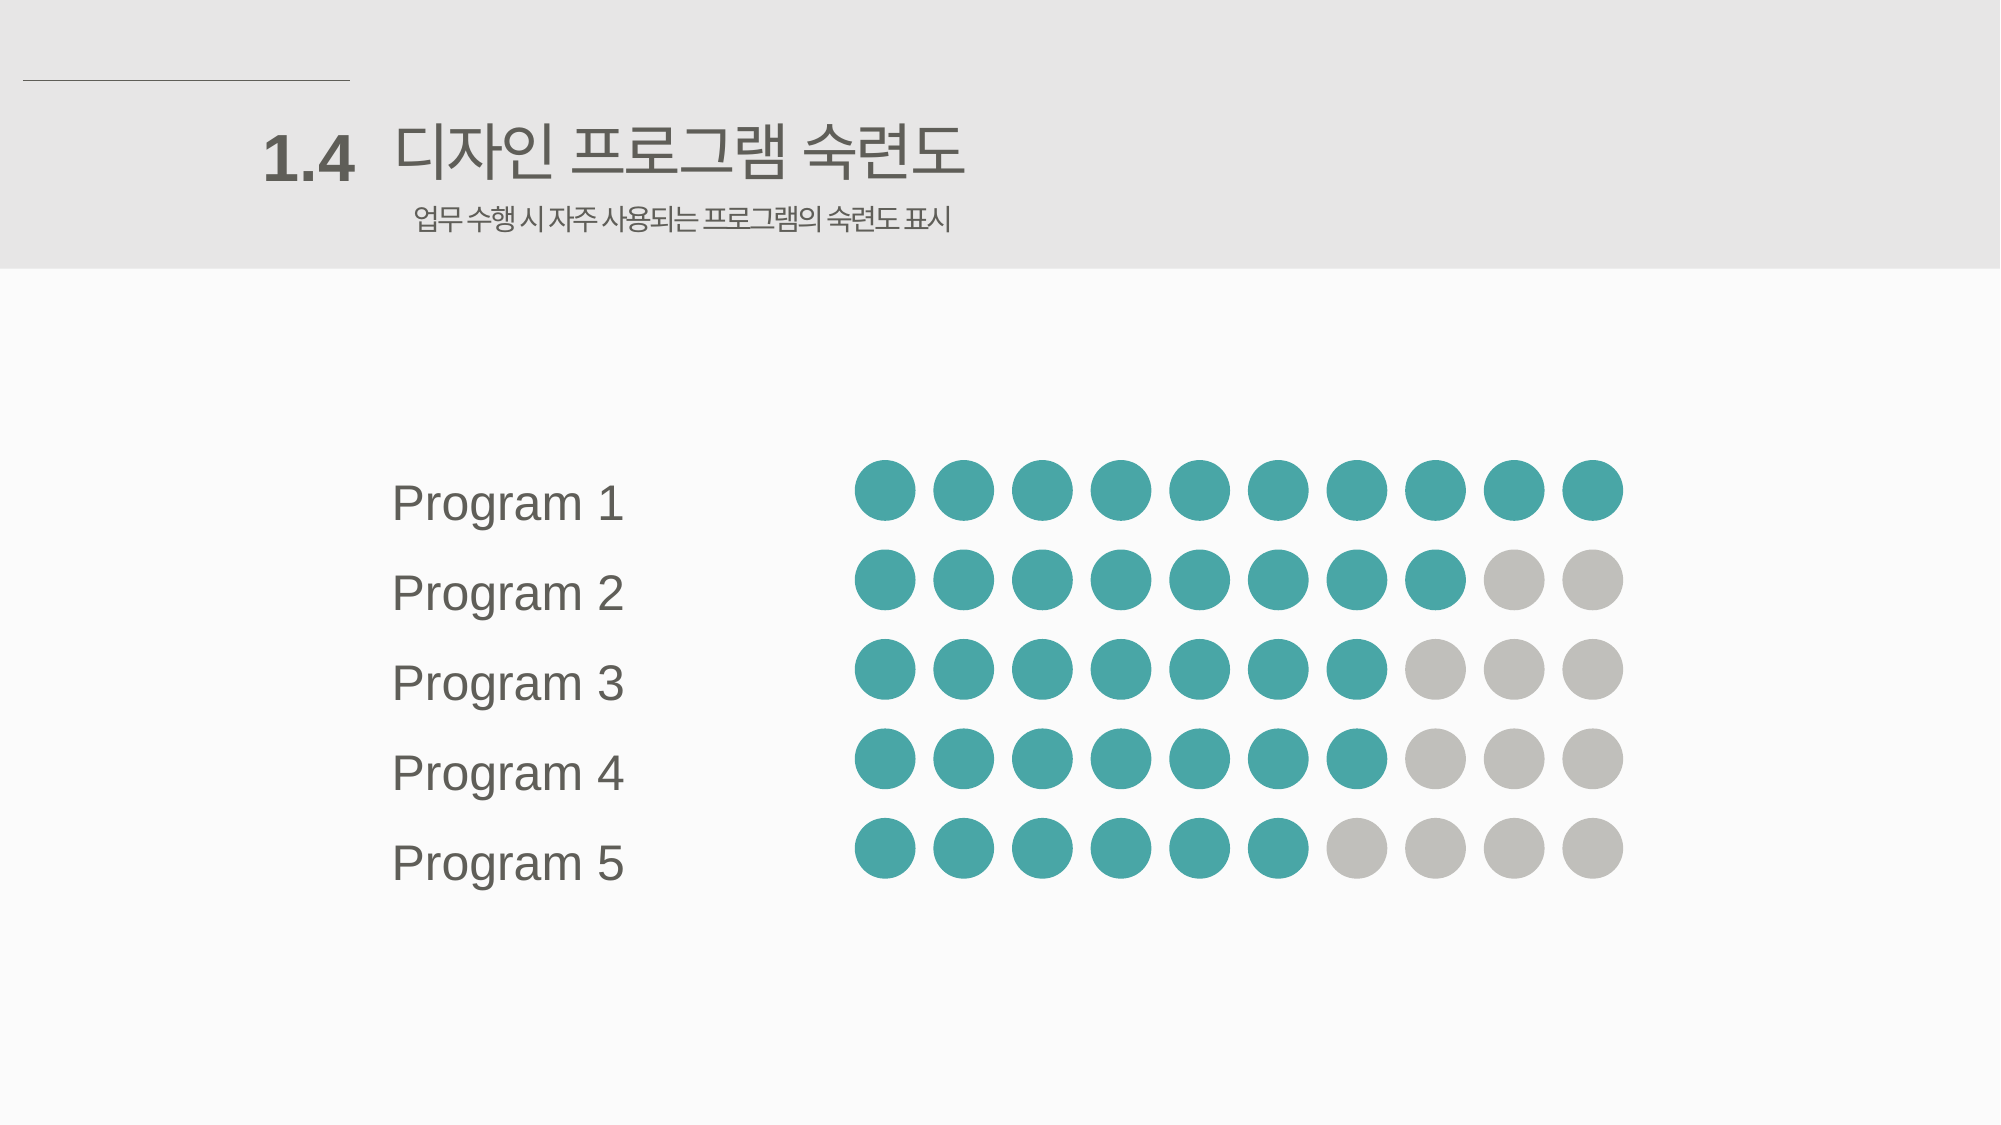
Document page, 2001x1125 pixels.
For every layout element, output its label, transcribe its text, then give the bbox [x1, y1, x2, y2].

text_box [1404, 637, 1467, 701]
text_box [1246, 548, 1310, 612]
text_box [932, 548, 996, 612]
text_box [932, 727, 996, 791]
text_box [932, 637, 996, 701]
text_box [853, 548, 917, 612]
text_box [1010, 548, 1074, 612]
text_box [0, 0, 2000, 270]
text_box 1.4 [247, 106, 370, 202]
text_box [1246, 816, 1310, 880]
text_box [1246, 459, 1310, 522]
text_box [1010, 459, 1074, 522]
text_box [1325, 727, 1389, 791]
text_box 디자인 프로그램 숙련도 [377, 105, 983, 196]
text_box [1246, 637, 1310, 701]
text_box 업무 수행 시 자주 사용되는 프로그램의 숙련도 표시 [399, 193, 970, 244]
text_box [1482, 548, 1546, 612]
text_box [1089, 459, 1153, 522]
text_box [1246, 727, 1310, 791]
text_box [1482, 637, 1546, 701]
text_box [1325, 459, 1389, 522]
text_box [1404, 548, 1467, 612]
text_box [1482, 816, 1546, 880]
text_box [1561, 816, 1625, 880]
text_box [1482, 459, 1546, 522]
text_box [1089, 548, 1153, 612]
text_box [1010, 637, 1074, 701]
text_box [1325, 816, 1389, 880]
text_box [1404, 727, 1467, 791]
text_box [1010, 816, 1074, 880]
text_box [853, 459, 917, 522]
text_box [932, 459, 996, 522]
text_box [932, 816, 996, 880]
text_box [1404, 816, 1467, 880]
text_box [1168, 459, 1232, 522]
text_box [1010, 727, 1074, 791]
text_box [1168, 816, 1232, 880]
text_box [1325, 637, 1389, 701]
text_box [1404, 459, 1467, 522]
text_box [1325, 548, 1389, 612]
text_box [853, 727, 917, 791]
text_box [1168, 548, 1232, 612]
text_box [1168, 727, 1232, 791]
text_box [1561, 548, 1625, 612]
text_box [853, 816, 917, 880]
text_box [1561, 727, 1625, 791]
text_box [853, 637, 917, 701]
text_box [1482, 727, 1546, 791]
text_box [1089, 637, 1153, 701]
text_box Program 1 Program 2 Program 3 Program 4 Program 5 [376, 433, 641, 898]
text_box [1089, 816, 1153, 880]
text_box [1089, 727, 1153, 791]
text_box [1168, 637, 1232, 701]
text_box [1561, 459, 1625, 522]
text_box [1561, 637, 1625, 701]
